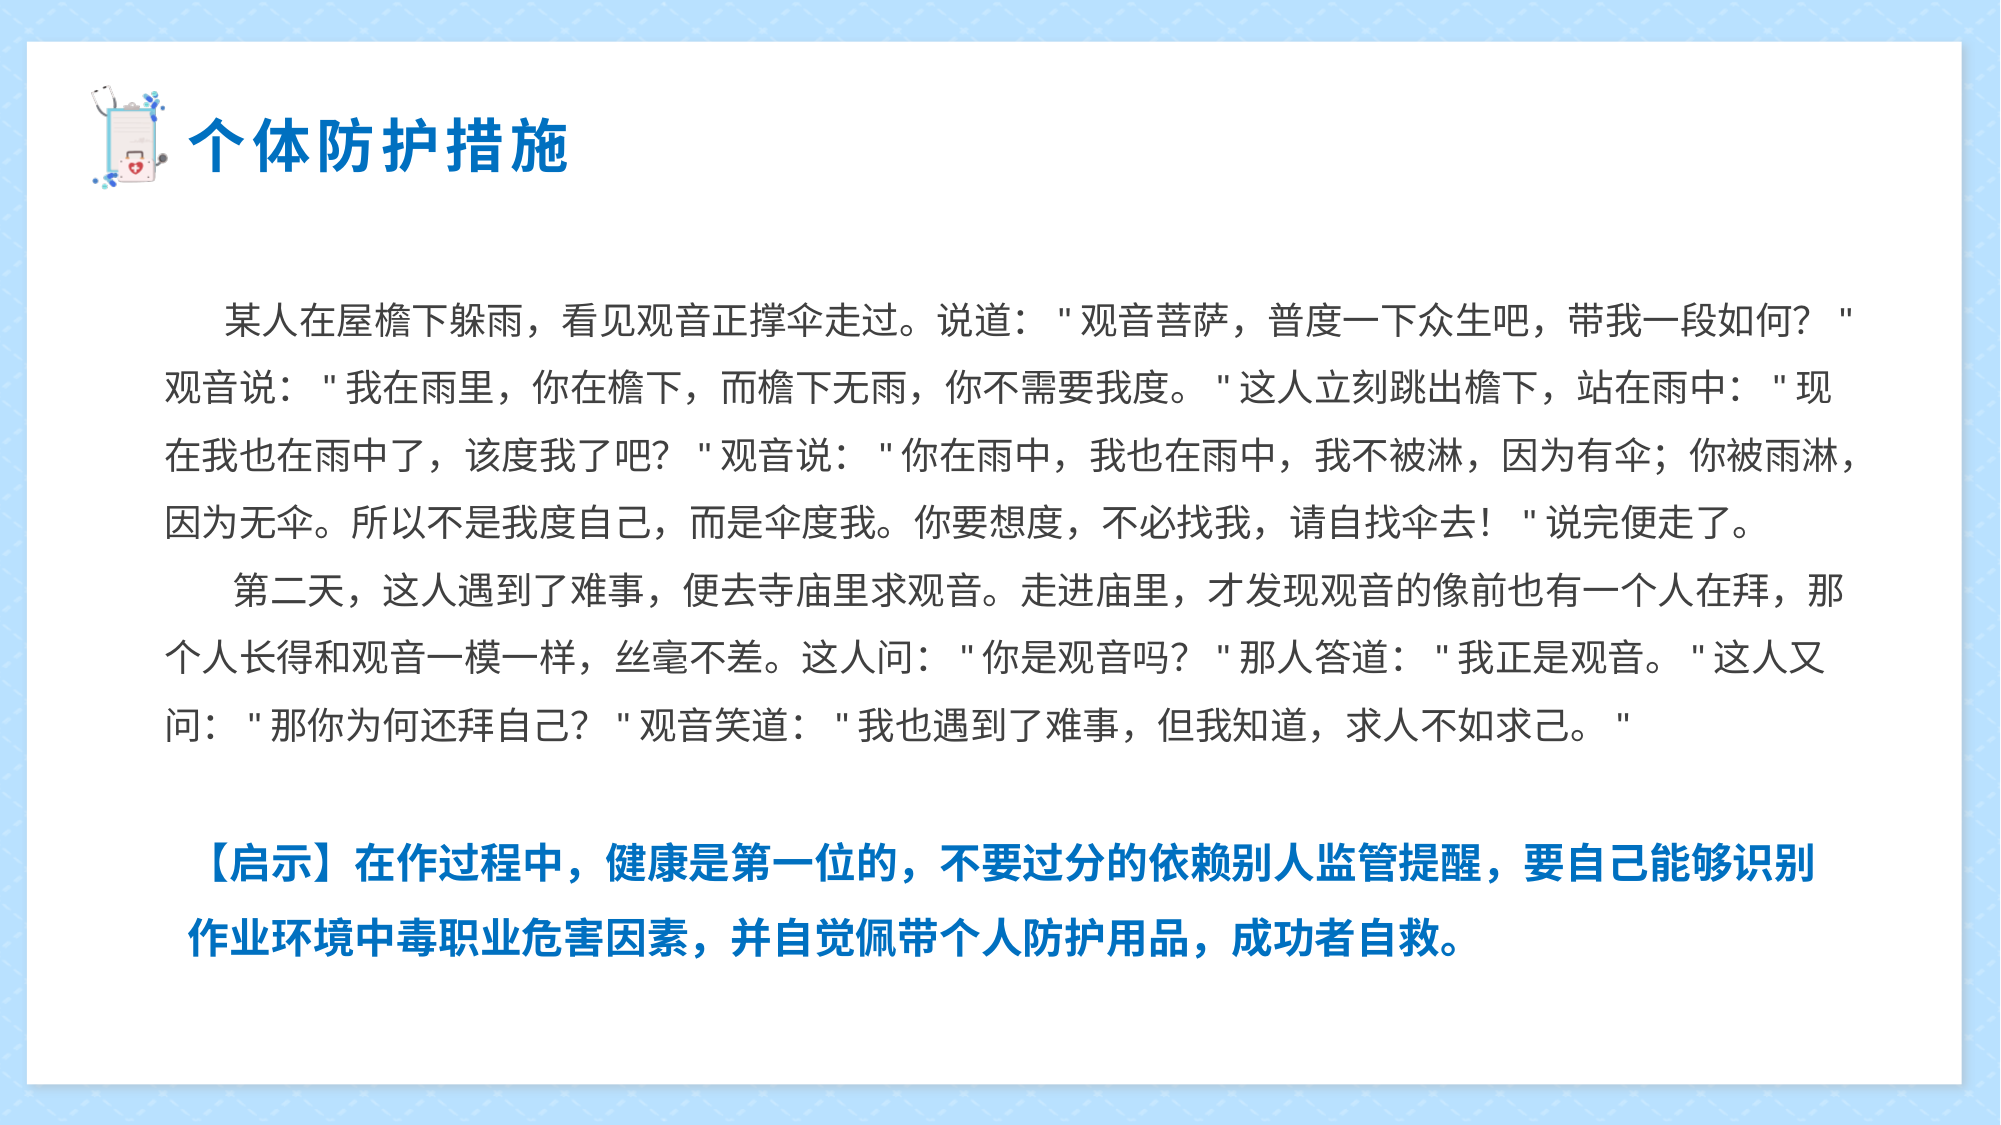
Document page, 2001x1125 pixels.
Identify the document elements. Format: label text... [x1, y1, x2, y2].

picture [0, 0, 2000, 1125]
text_box 某人在屋檐下躲雨，看见观音正撑伞走过。说道："观音菩萨，普度一下众生吧，带我一段如何？" 观音说："我在雨里，你在檐下，而檐下无雨，你不需要我度。"这人立刻跳出檐下，站在雨中："现在我也在雨中了，该度我了吧？"观音说："你在雨中，我也在雨中，我不被淋，因为有伞；你被雨淋，因为无伞。所以不是我度自己，而是伞度我。你要想度，不必找我，请自找伞去！"说完便走了。 第二天，这人遇到了难事，便去寺庙里求观音。走进庙里，才发现观音的像前也有一个人在拜，那个人长得和观音一模一样，丝毫不差。这人问："你是观音吗？"那人答道："我正是观音。"这人又问："那你为何还拜自己？"观音笑道："我也遇到了难事，但我知道，求人不如求己。" [149, 266, 1868, 755]
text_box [64, 78, 607, 206]
text_box 【启示】在作过程中，健康是第一位的，不要过分的依赖别人监管提醒，要自己能够识别作业环境中毒职业危害因素，并自觉佩带个人防护用品，成功者自救。 [173, 804, 1850, 969]
